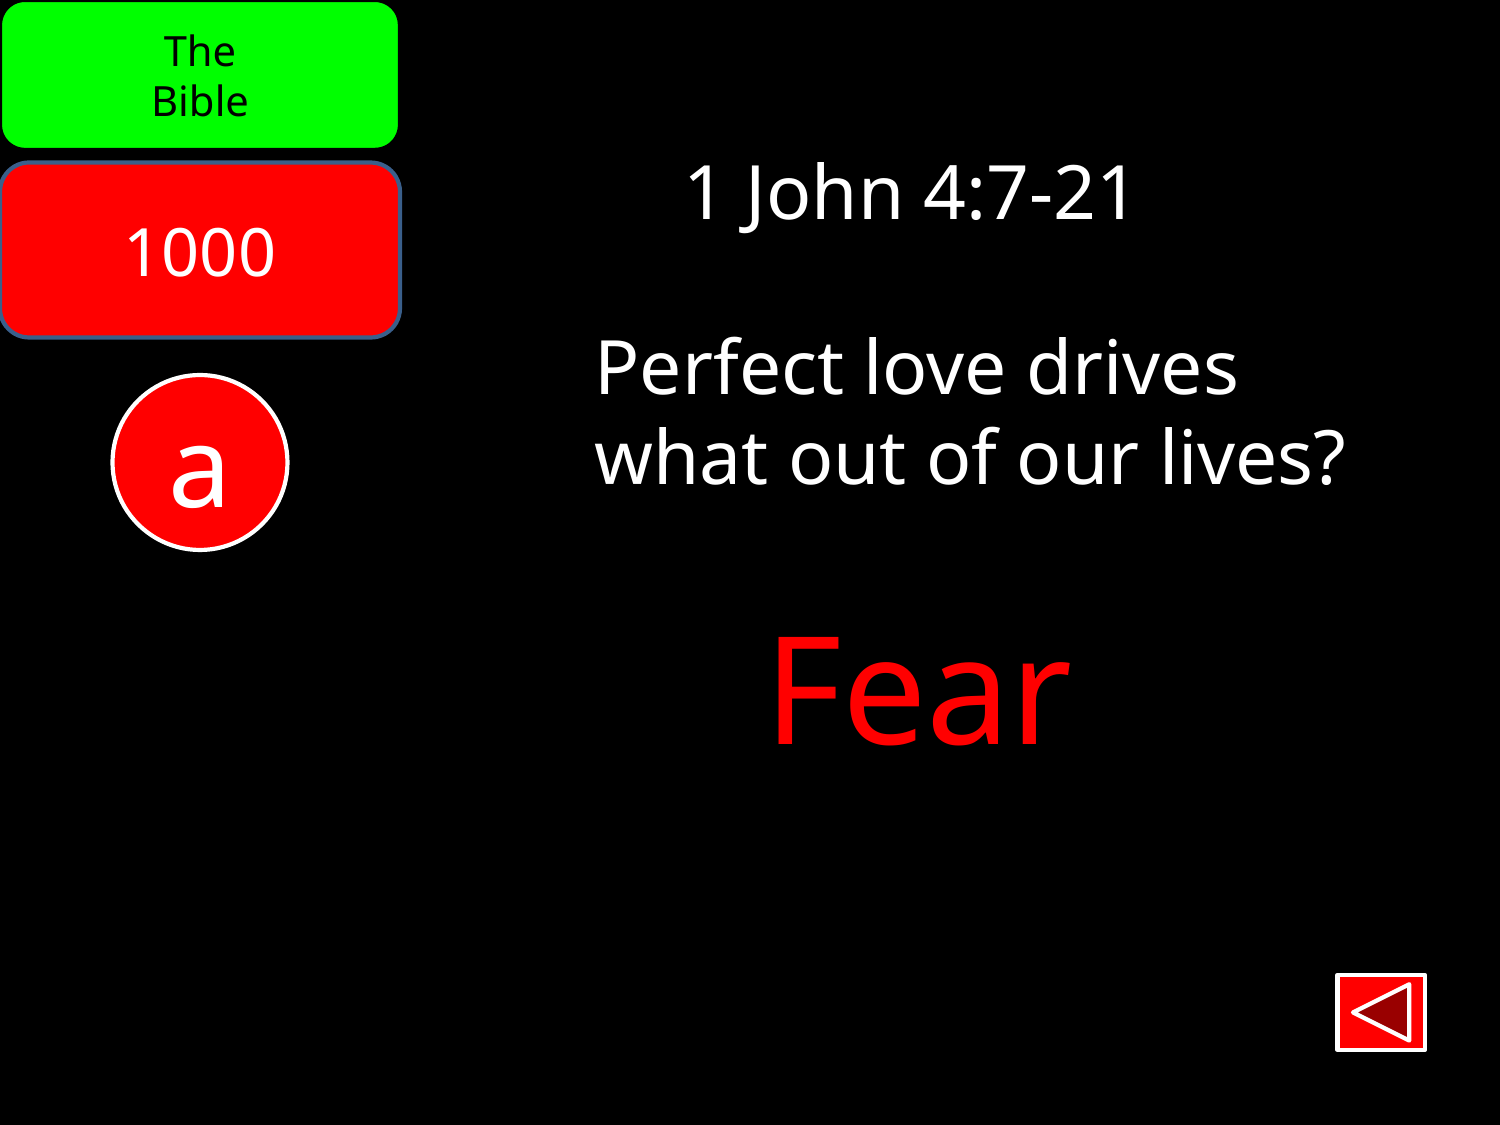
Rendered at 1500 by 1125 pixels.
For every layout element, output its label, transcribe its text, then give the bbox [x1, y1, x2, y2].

text_box 1 John 4:7-21 [668, 137, 1156, 243]
text_box Fear [387, 587, 1450, 783]
text_box Perfect love drives what out of our lives? [579, 312, 1362, 508]
text_box a [110, 372, 290, 553]
text_box 1000 [0, 160, 403, 340]
text_box The Bible [0, 0, 403, 153]
text_box [1335, 973, 1427, 1052]
